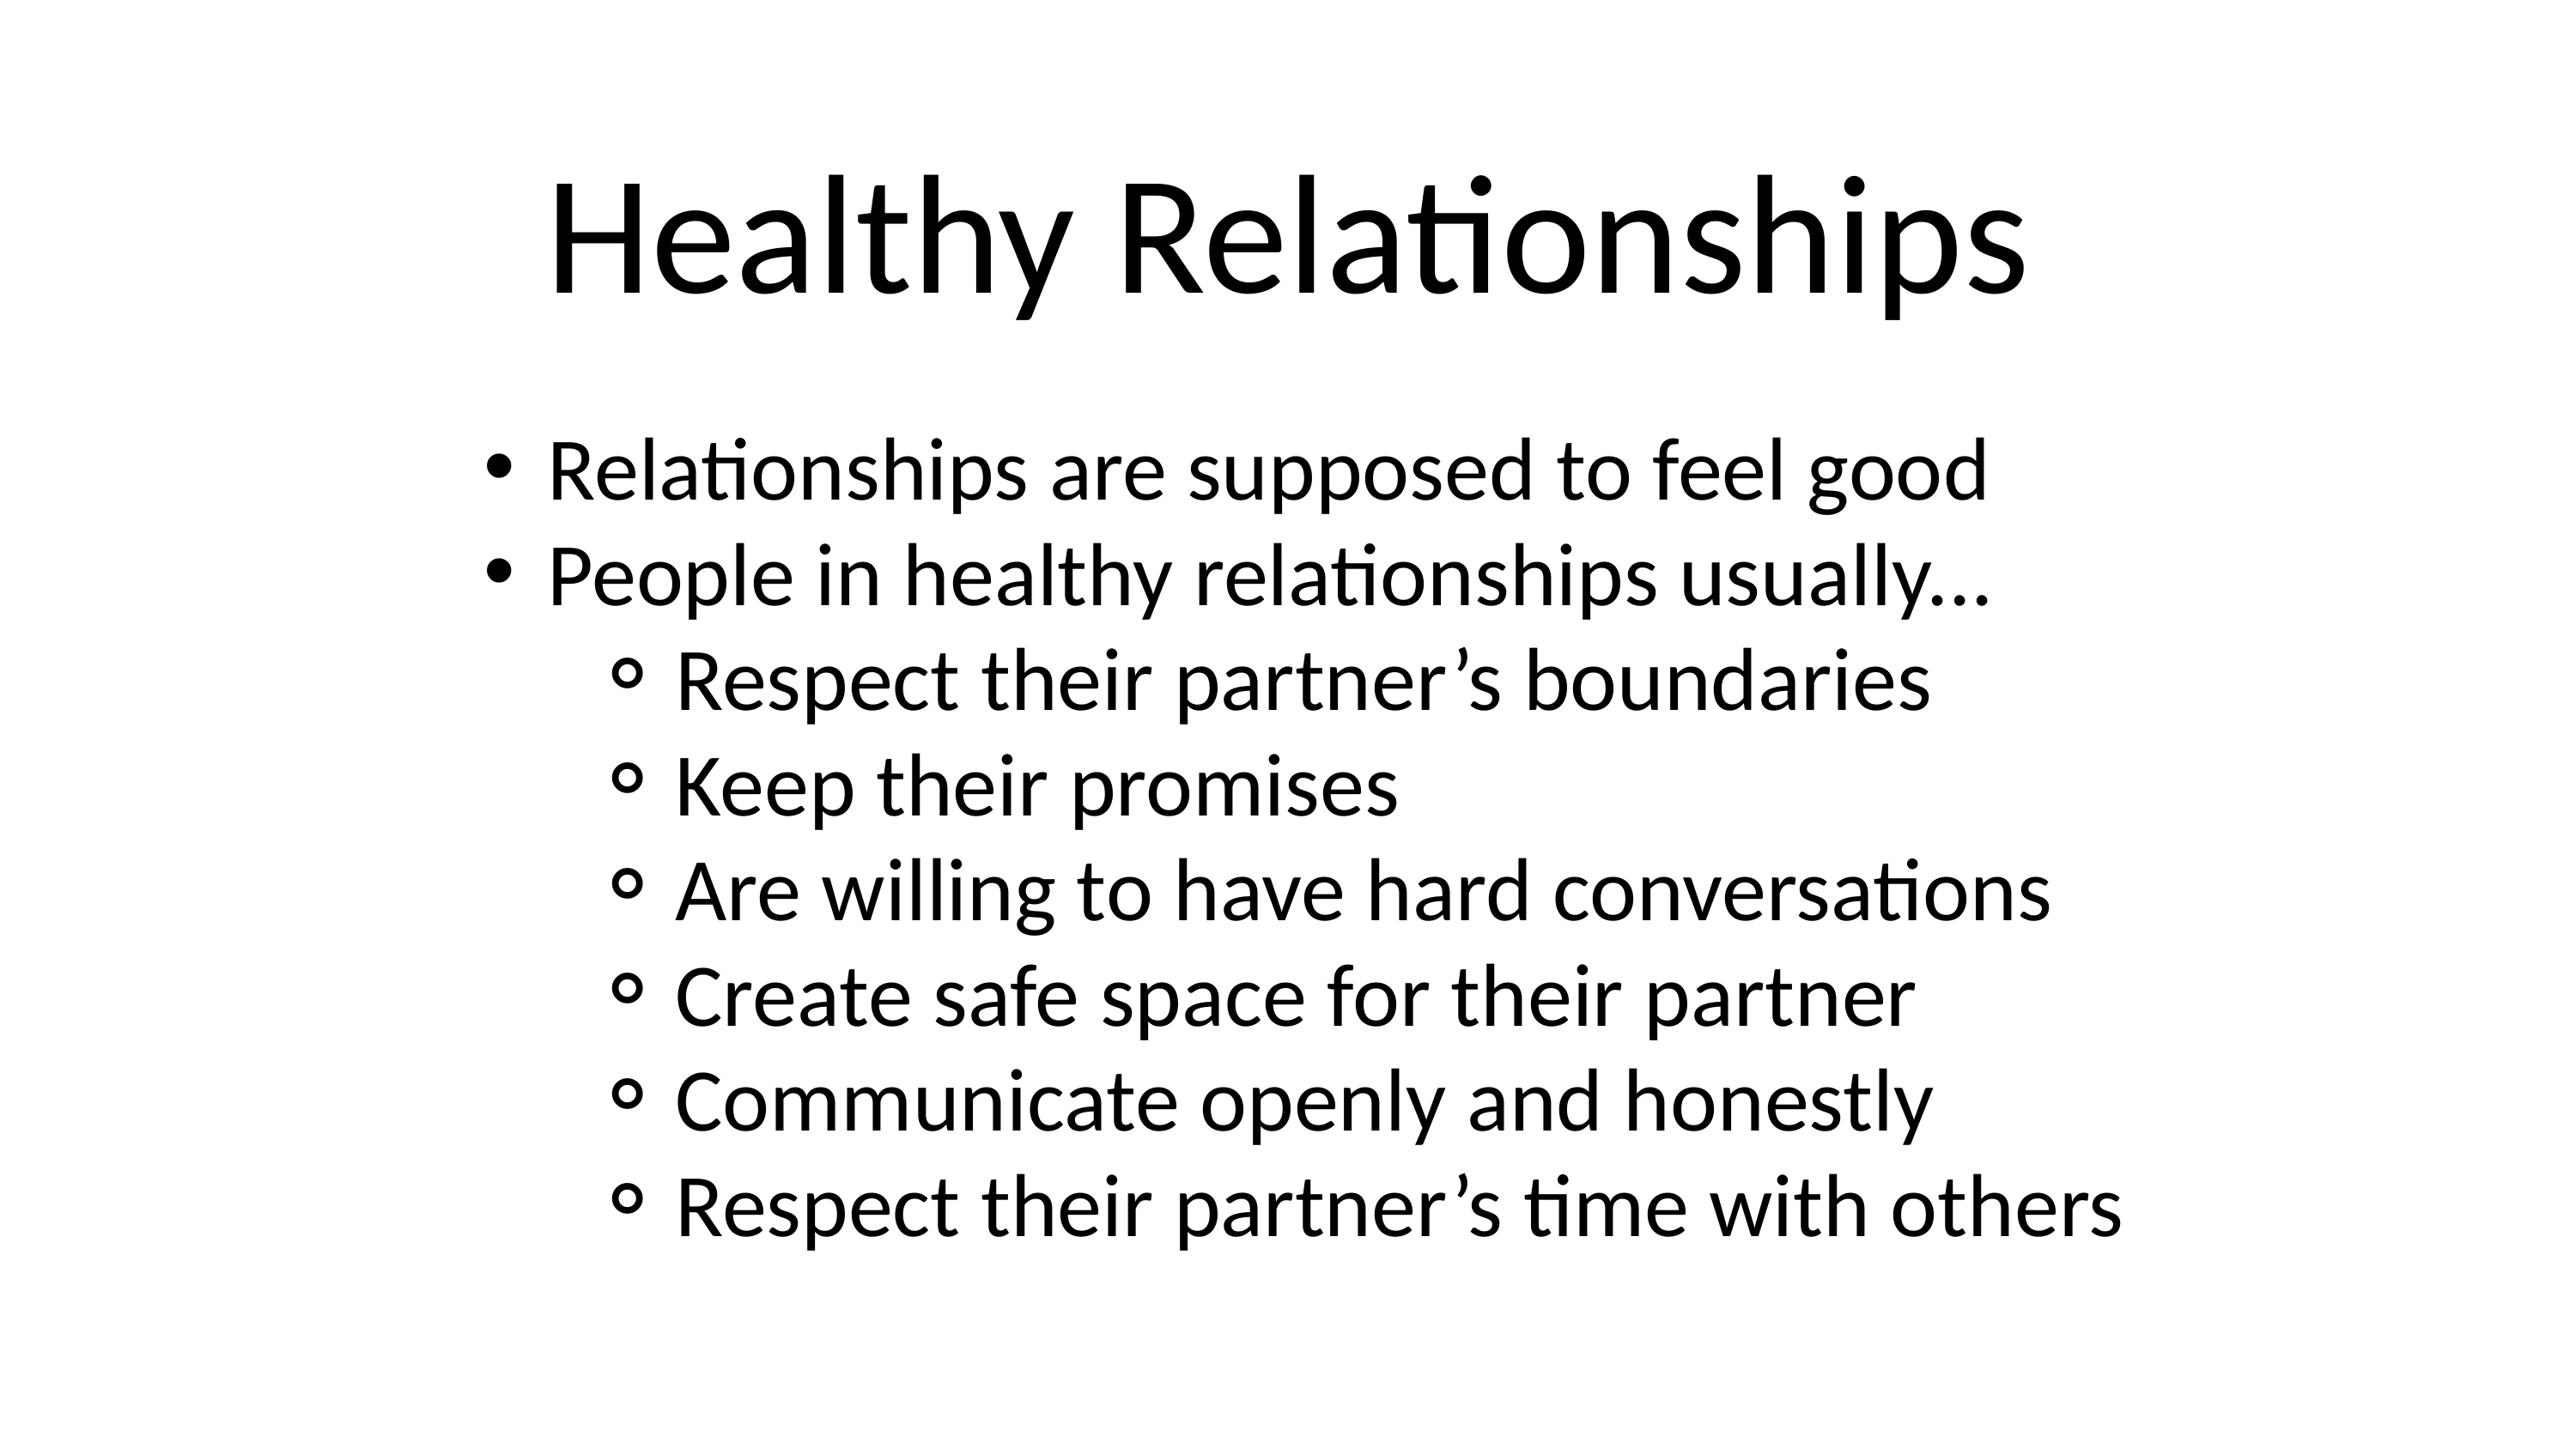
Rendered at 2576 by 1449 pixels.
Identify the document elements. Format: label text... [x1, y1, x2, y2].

text_box Relationships are supposed to feel good People in healthy relationships usually... Respect their partner’s boundaries Keep their promises Are willing to have hard conversations Create safe space for their partner Communicate openly and honestly Respect their partner’s time with others [420, 413, 2156, 1255]
text_box Healthy Relationships [258, 123, 2318, 328]
